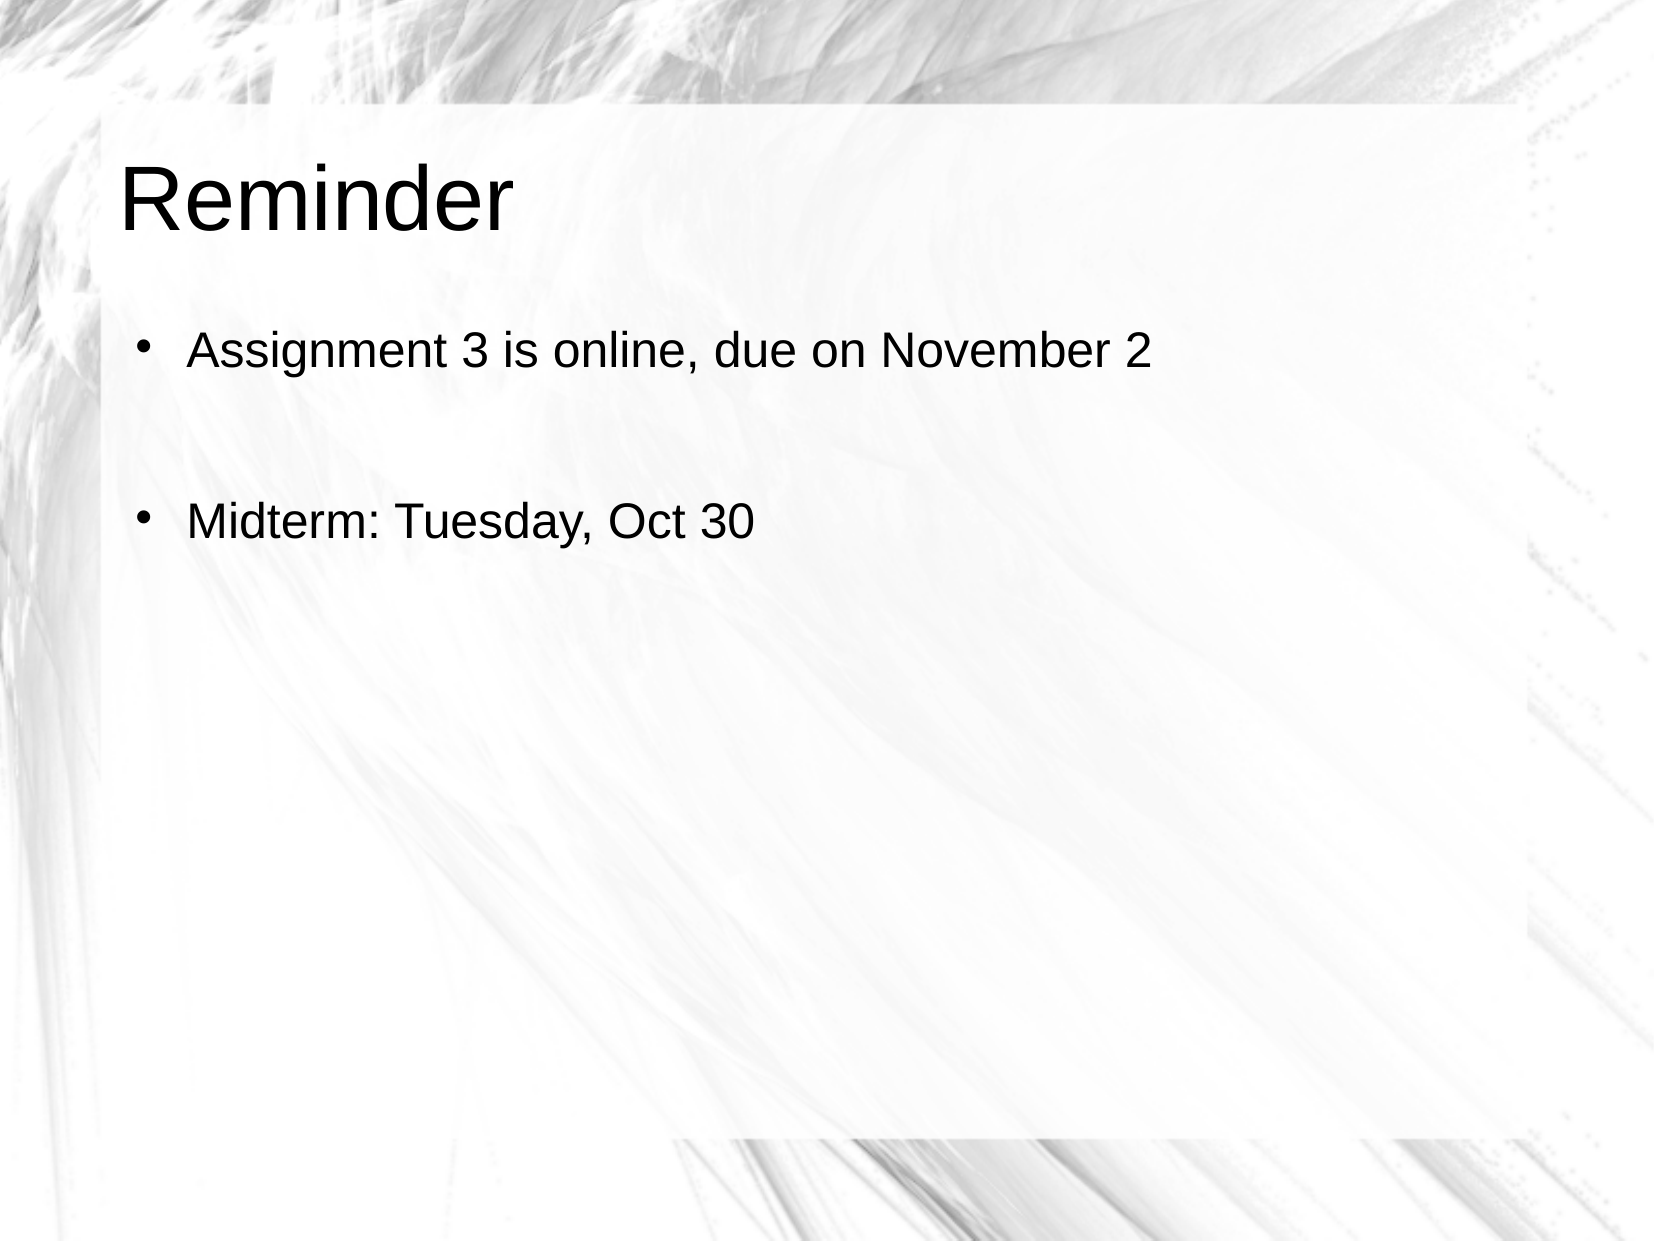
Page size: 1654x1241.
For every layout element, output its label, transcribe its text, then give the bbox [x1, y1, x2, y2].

picture [0, 0, 1654, 1241]
list Assignment 3 is online, due on November 2 Midterm: Tuesday, Oct 30 [118, 319, 1571, 1109]
title Reminder [118, 93, 1506, 299]
